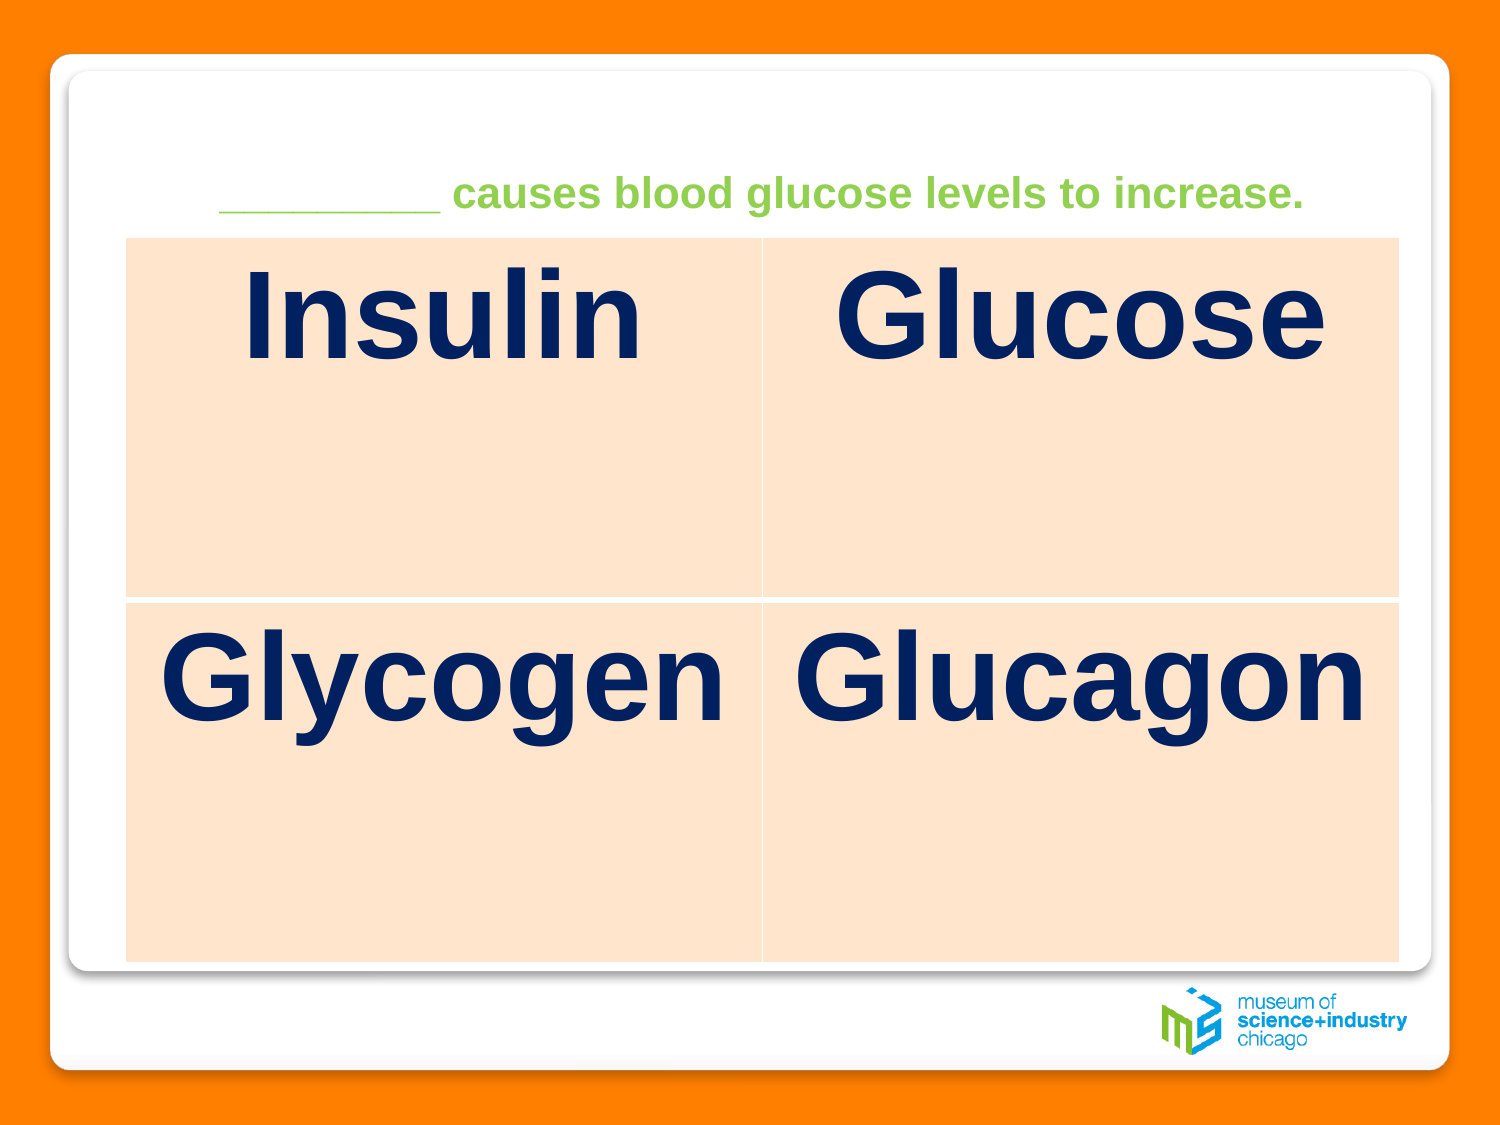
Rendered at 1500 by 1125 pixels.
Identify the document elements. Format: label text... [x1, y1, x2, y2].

table_cell Glucagon [763, 603, 1399, 962]
title _________ causes blood glucose levels to increase. [125, 125, 1400, 225]
picture [1162, 987, 1407, 1055]
table_header Insulin [126, 238, 762, 597]
table_cell Glycogen [126, 603, 762, 962]
table_header Glucose [763, 238, 1399, 597]
